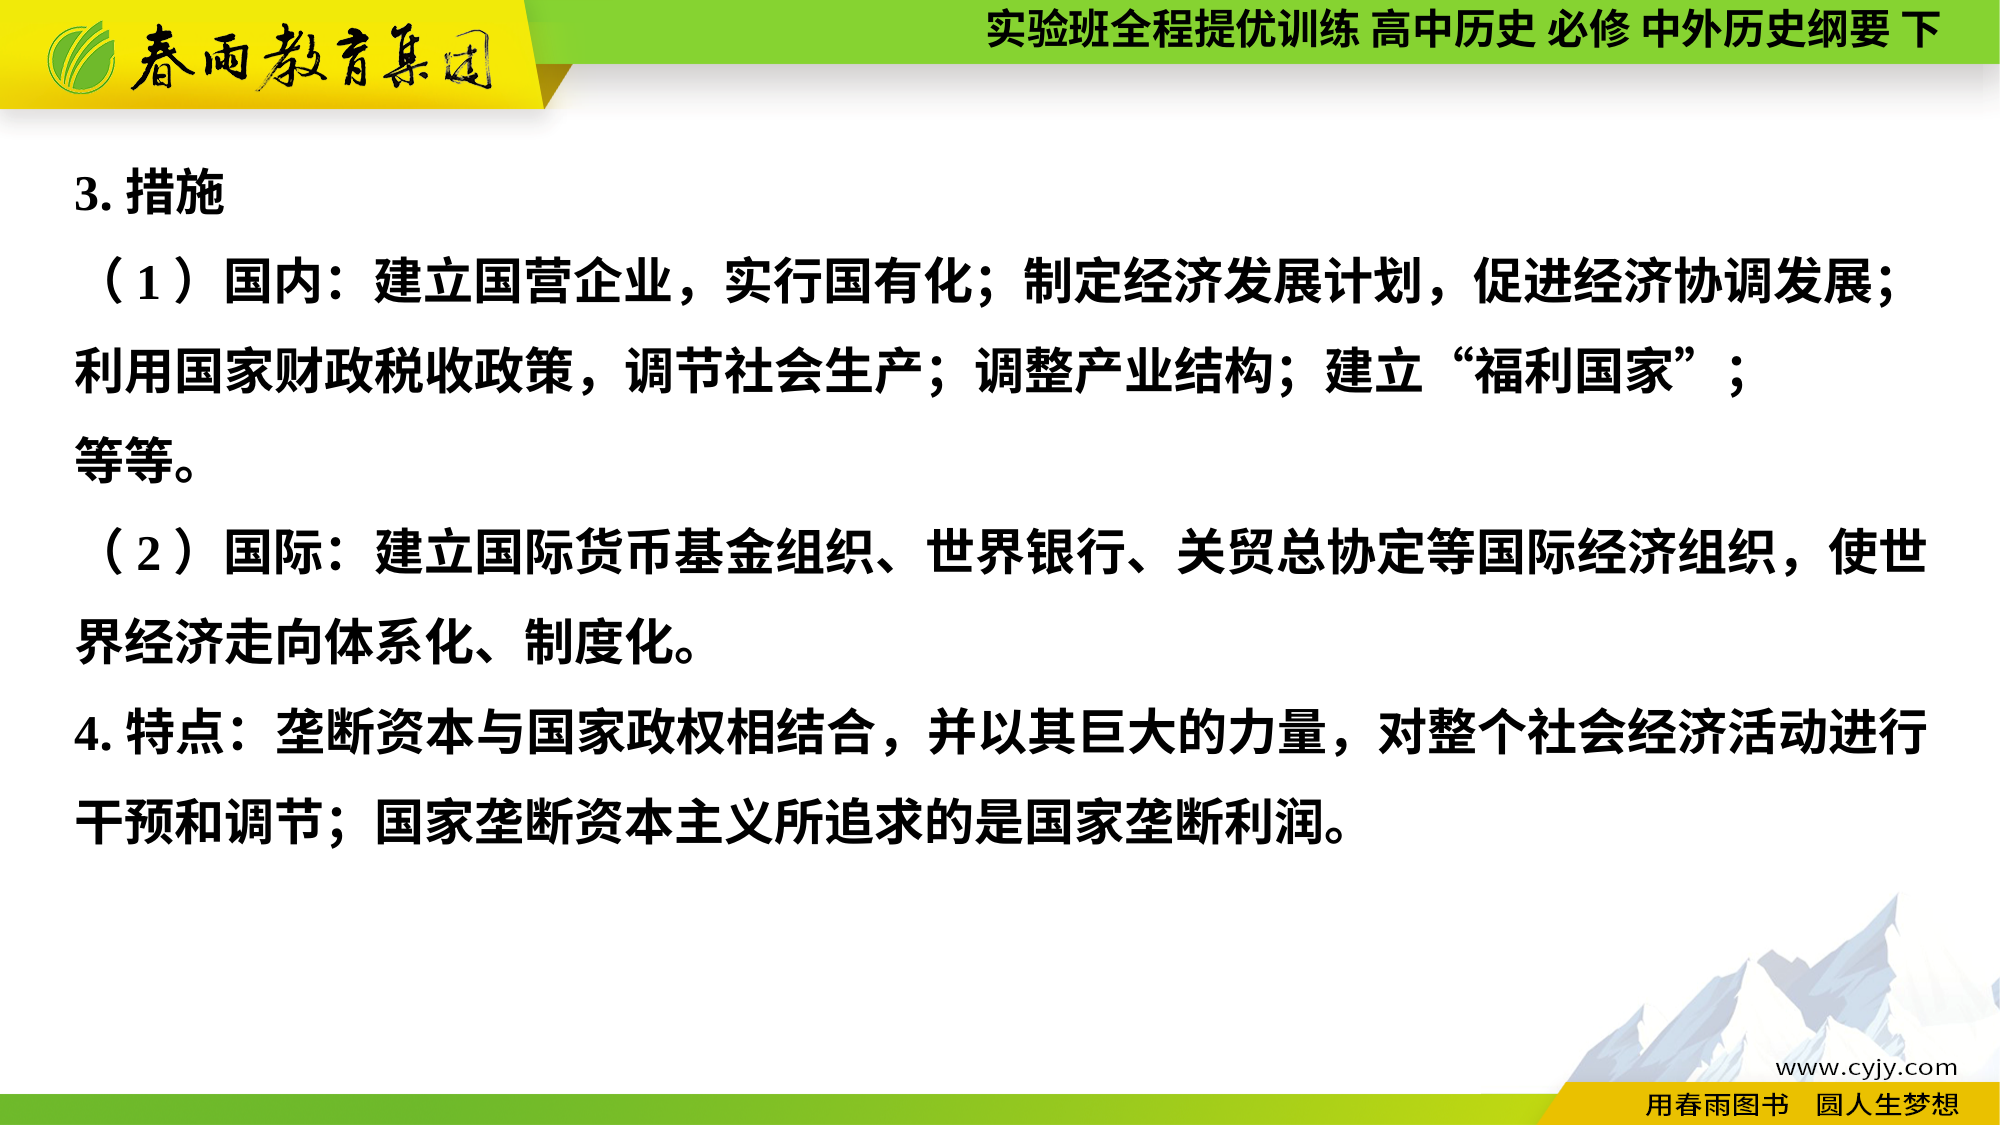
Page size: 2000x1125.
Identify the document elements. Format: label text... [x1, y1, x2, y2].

picture [0, 0, 2000, 1125]
list 3.措施 （1）国内：建立国营企业，实行国有化；制定经济发展计划，促进经济协调发展；利用国家财政税收政策，调节社会生产；调整产业结构；建立“福利国家”； 等等。 （2）国际：建立国际货币基金组织、世界银行、关贸总协定等国际经济组织，使世界经济走向体系化、制度化。 4.特点：垄断资本与国家政权相结合，并以其巨大的力量，对整个社会经济活动进行干预和调节；国家垄断资本主义所追求的是国家垄断利润。 [59, 122, 1944, 865]
